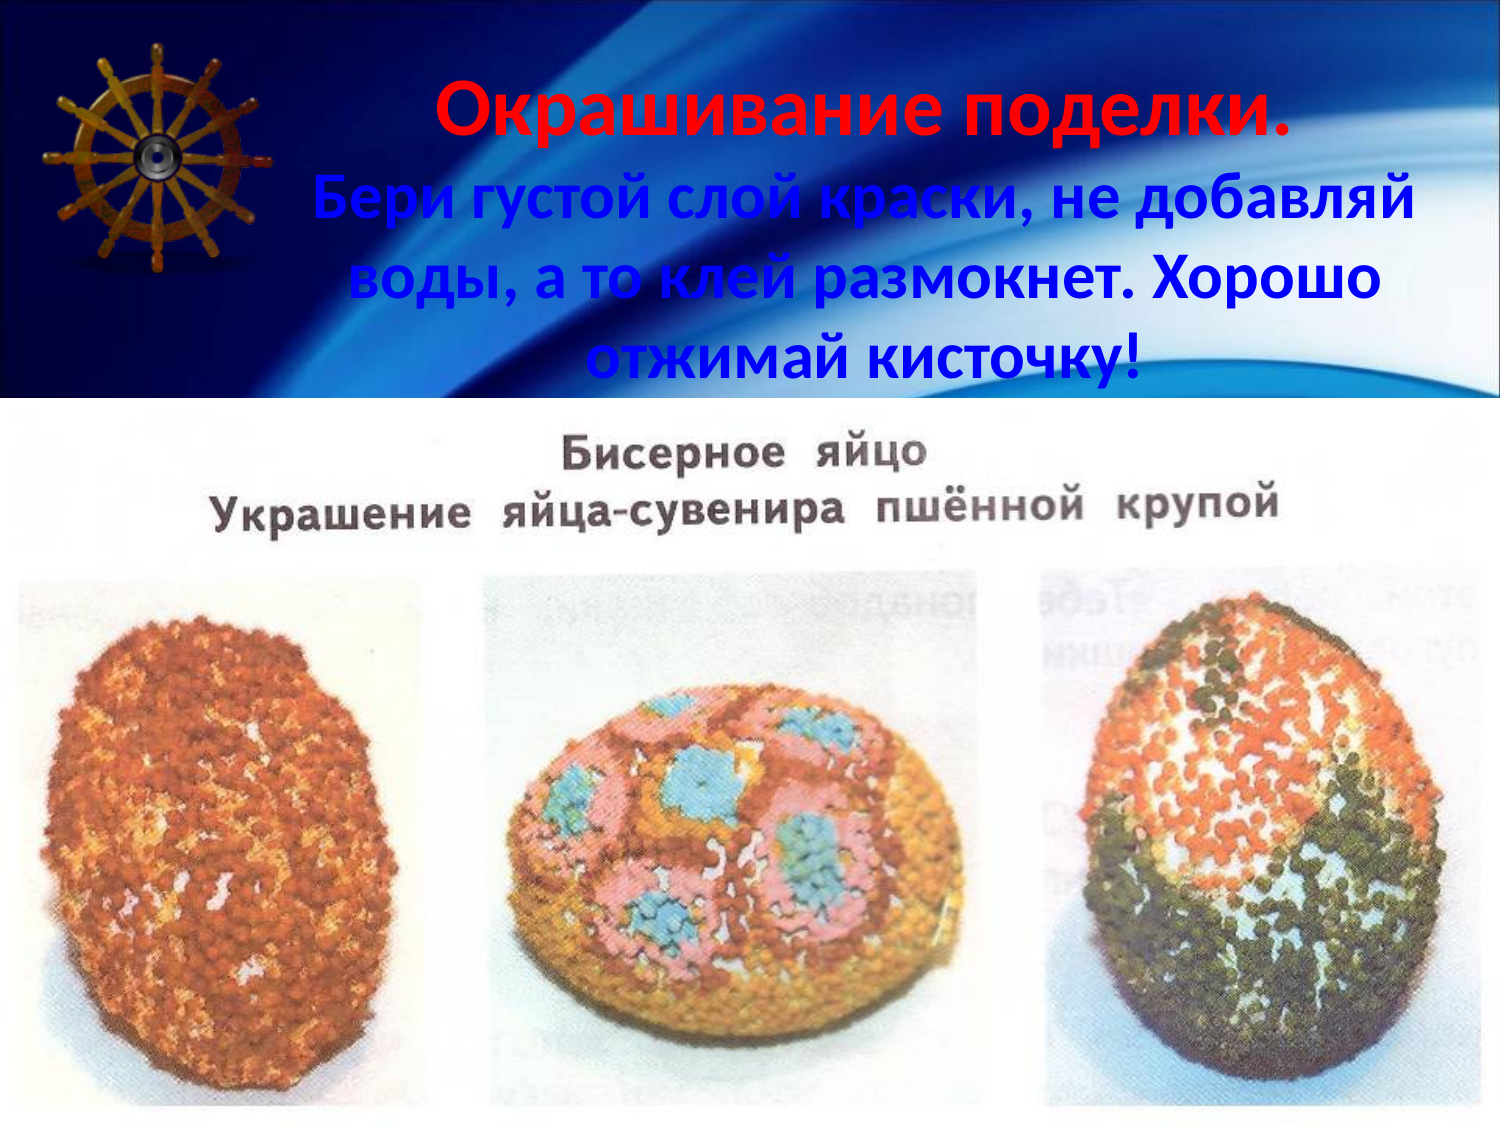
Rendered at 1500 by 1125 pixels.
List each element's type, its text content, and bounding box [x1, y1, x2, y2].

title Окрашивание поделки. Бери густой слой краски, не добавляй воды, а то клей размокнет. Хорошо отжимай кисточку! [229, 44, 1500, 398]
picture [0, 0, 1500, 1125]
